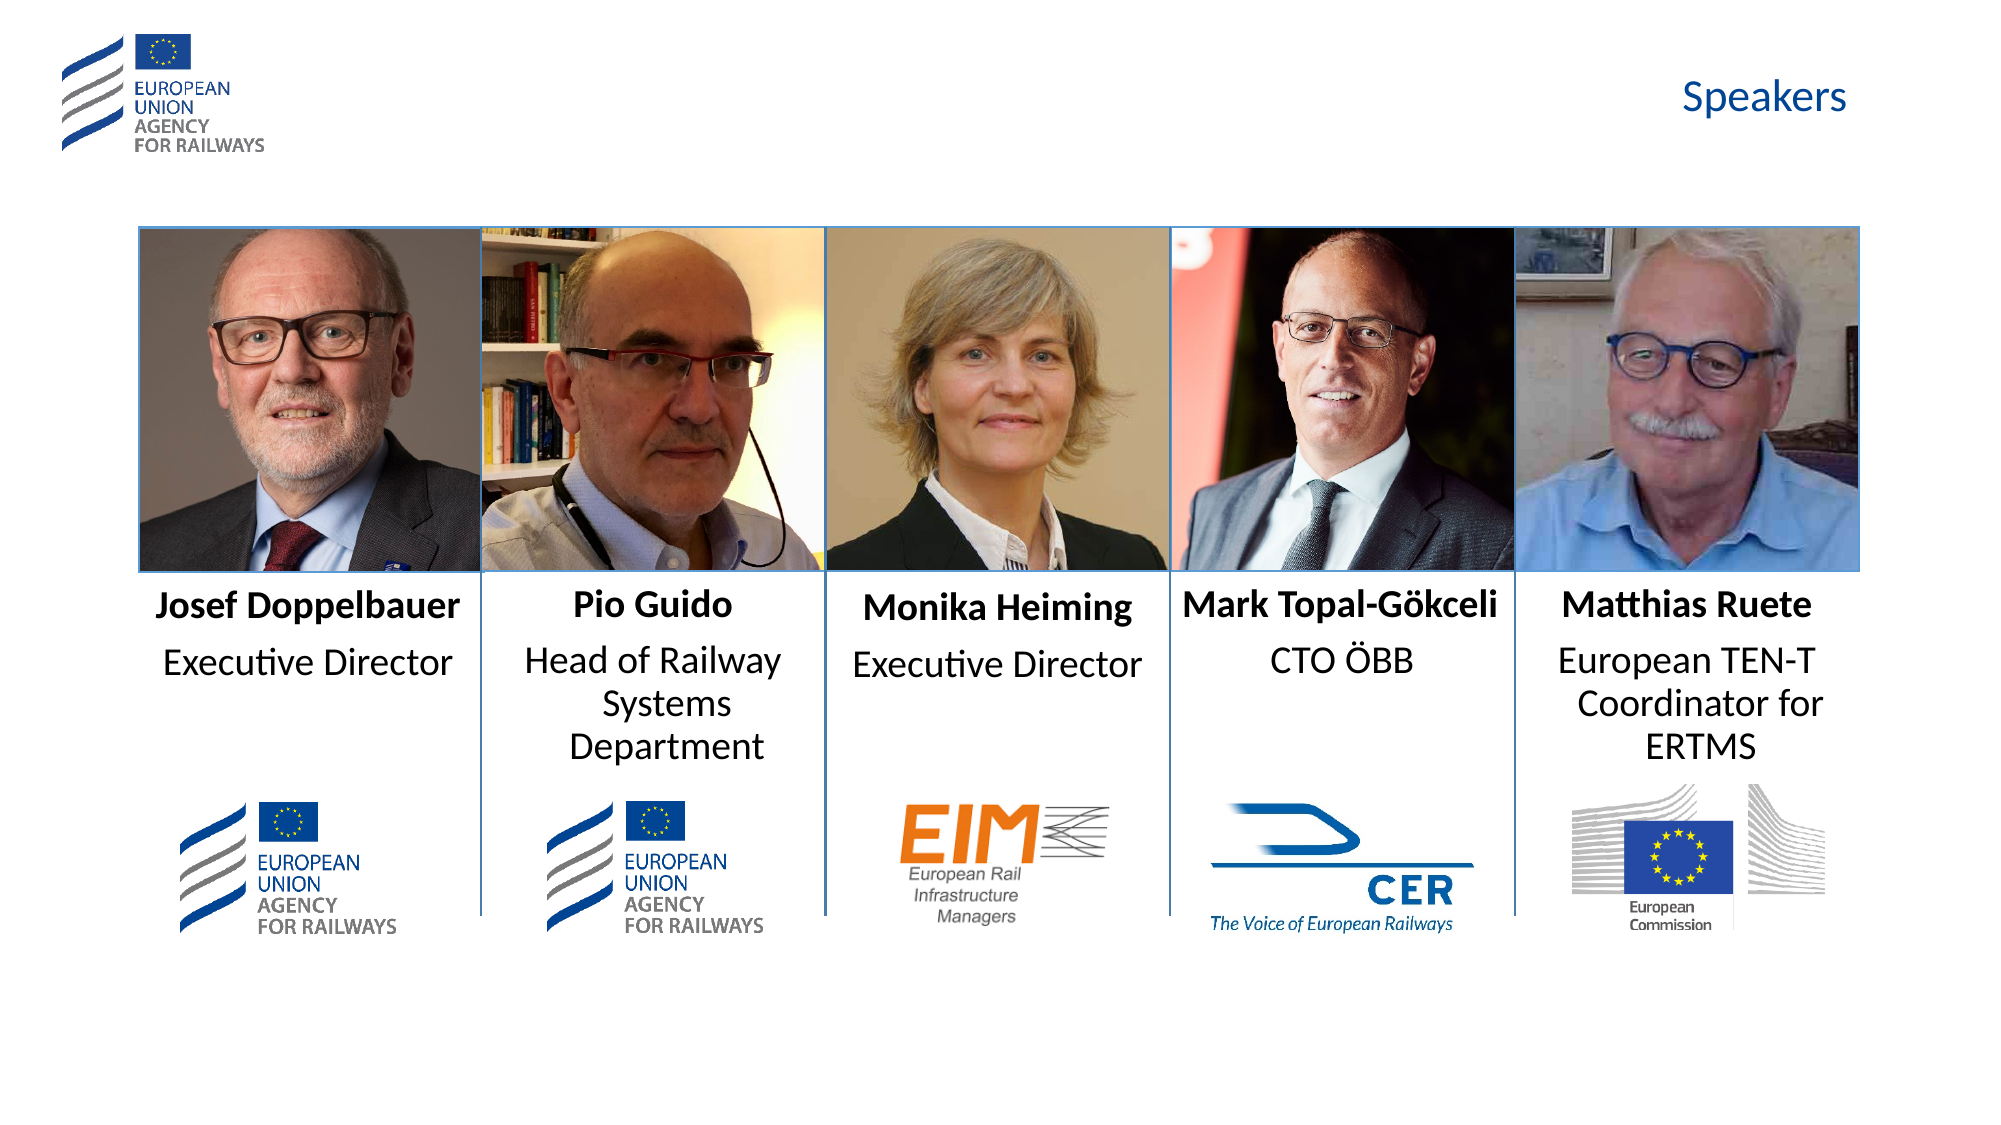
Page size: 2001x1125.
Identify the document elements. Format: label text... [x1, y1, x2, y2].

picture [1572, 784, 1825, 930]
picture [180, 802, 396, 934]
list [135, 159, 1861, 984]
picture [1191, 784, 1493, 949]
picture [547, 801, 763, 933]
picture [886, 789, 1114, 934]
title Speakers [287, 33, 1863, 160]
picture [62, 34, 264, 152]
